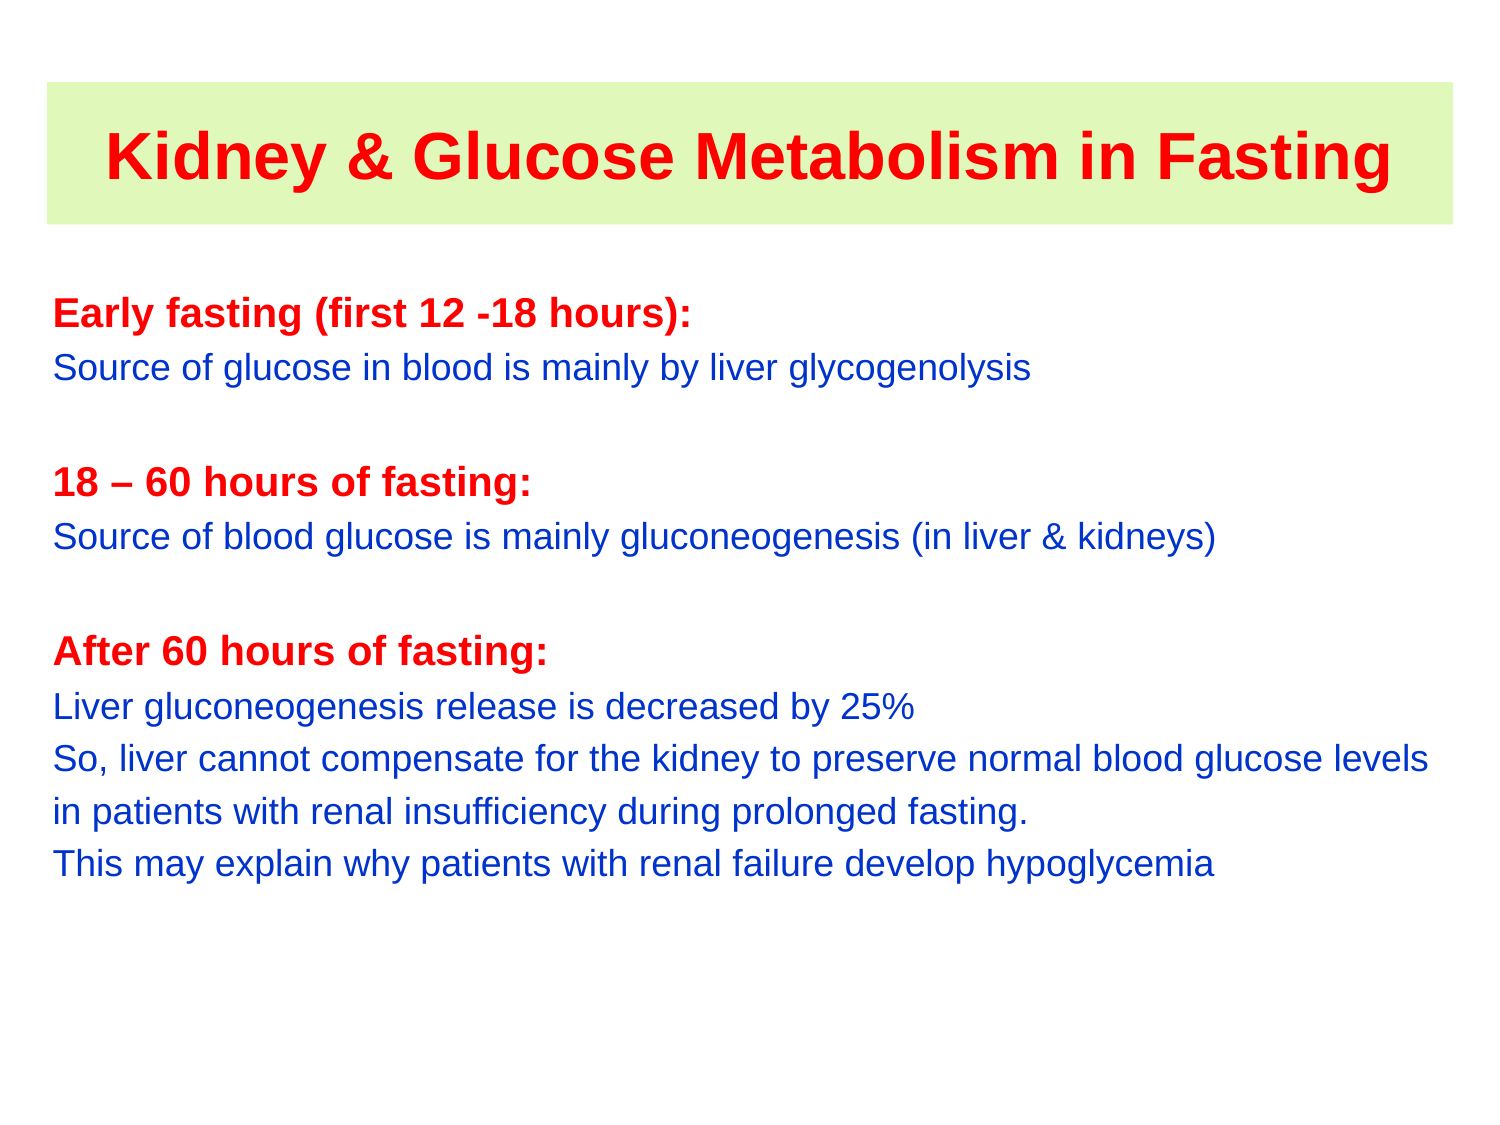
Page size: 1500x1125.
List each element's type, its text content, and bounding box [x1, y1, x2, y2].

title Kidney & Glucose Metabolism in Fasting [46, 82, 1454, 225]
list Early fasting (first 12 -18 hours): Source of glucose in blood is mainly by liver glycogenolysis 18 – 60 hours of fasting: Source of blood glucose is mainly gluconeogenesis (in liver & kidneys) After 60 hours of fasting: Liver gluconeogenesis release is decreased by 25% So, liver cannot compensate for the kidney to preserve normal blood glucose levels in patients with renal insufficiency during prolonged fasting. This may explain why patients with renal failure develop hypoglycemia [37, 249, 1454, 1032]
